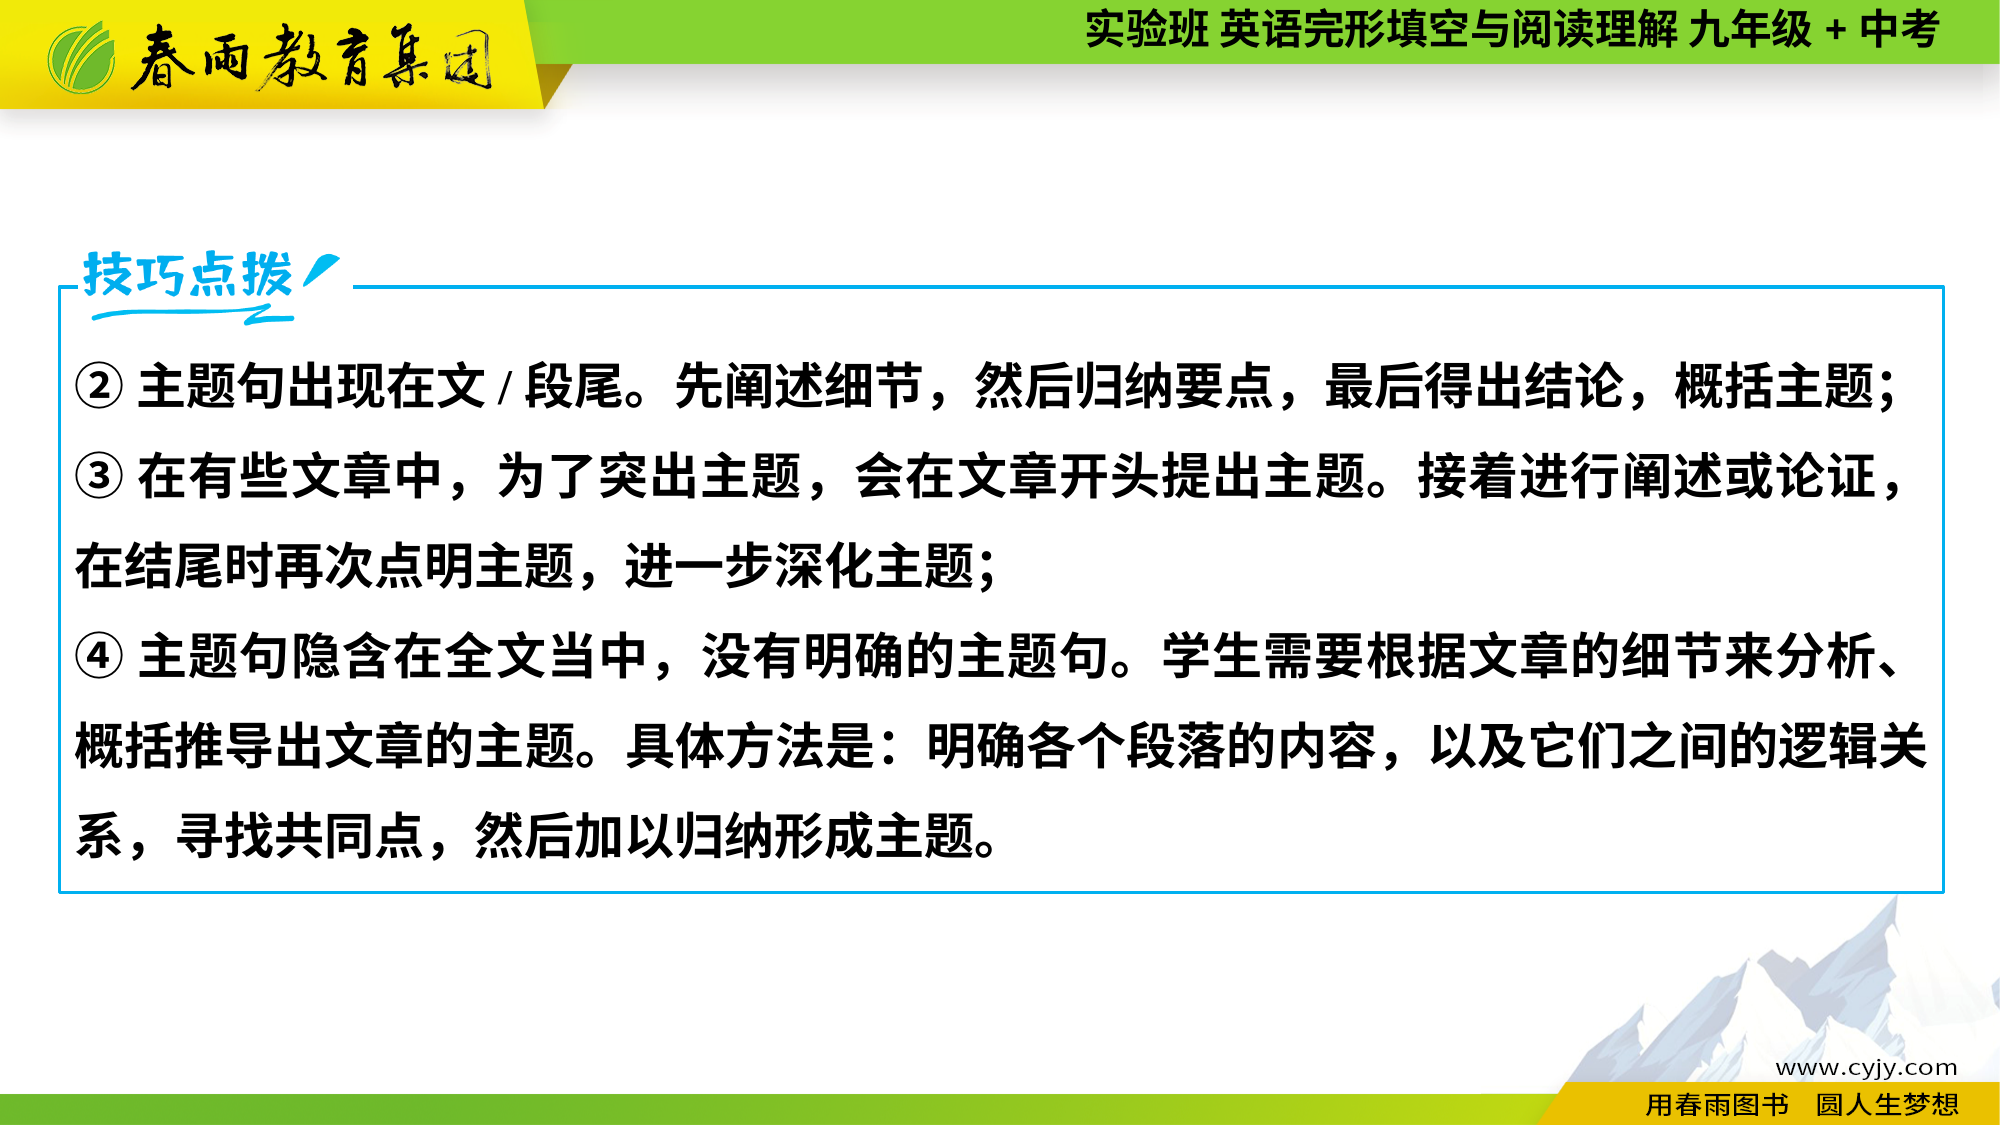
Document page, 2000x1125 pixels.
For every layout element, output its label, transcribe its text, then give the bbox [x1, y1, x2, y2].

list ②主题句出现在文/段尾。先阐述细节，然后归纳要点，最后得出结论，概括主题； ③在有些文章中，为了突出主题，会在文章开头提出主题。接着进行阐述或论证，在结尾时再次点明主题，进一步深化主题； ④主题句隐含在全文当中，没有明确的主题句。学生需要根据文章的细节来分析、概括推导出文章的主题。具体方法是：明确各个段落的内容，以及它们之间的逻辑关系，寻找共同点，然后加以归纳形成主题。 [59, 286, 1944, 893]
picture [0, 0, 2000, 1125]
